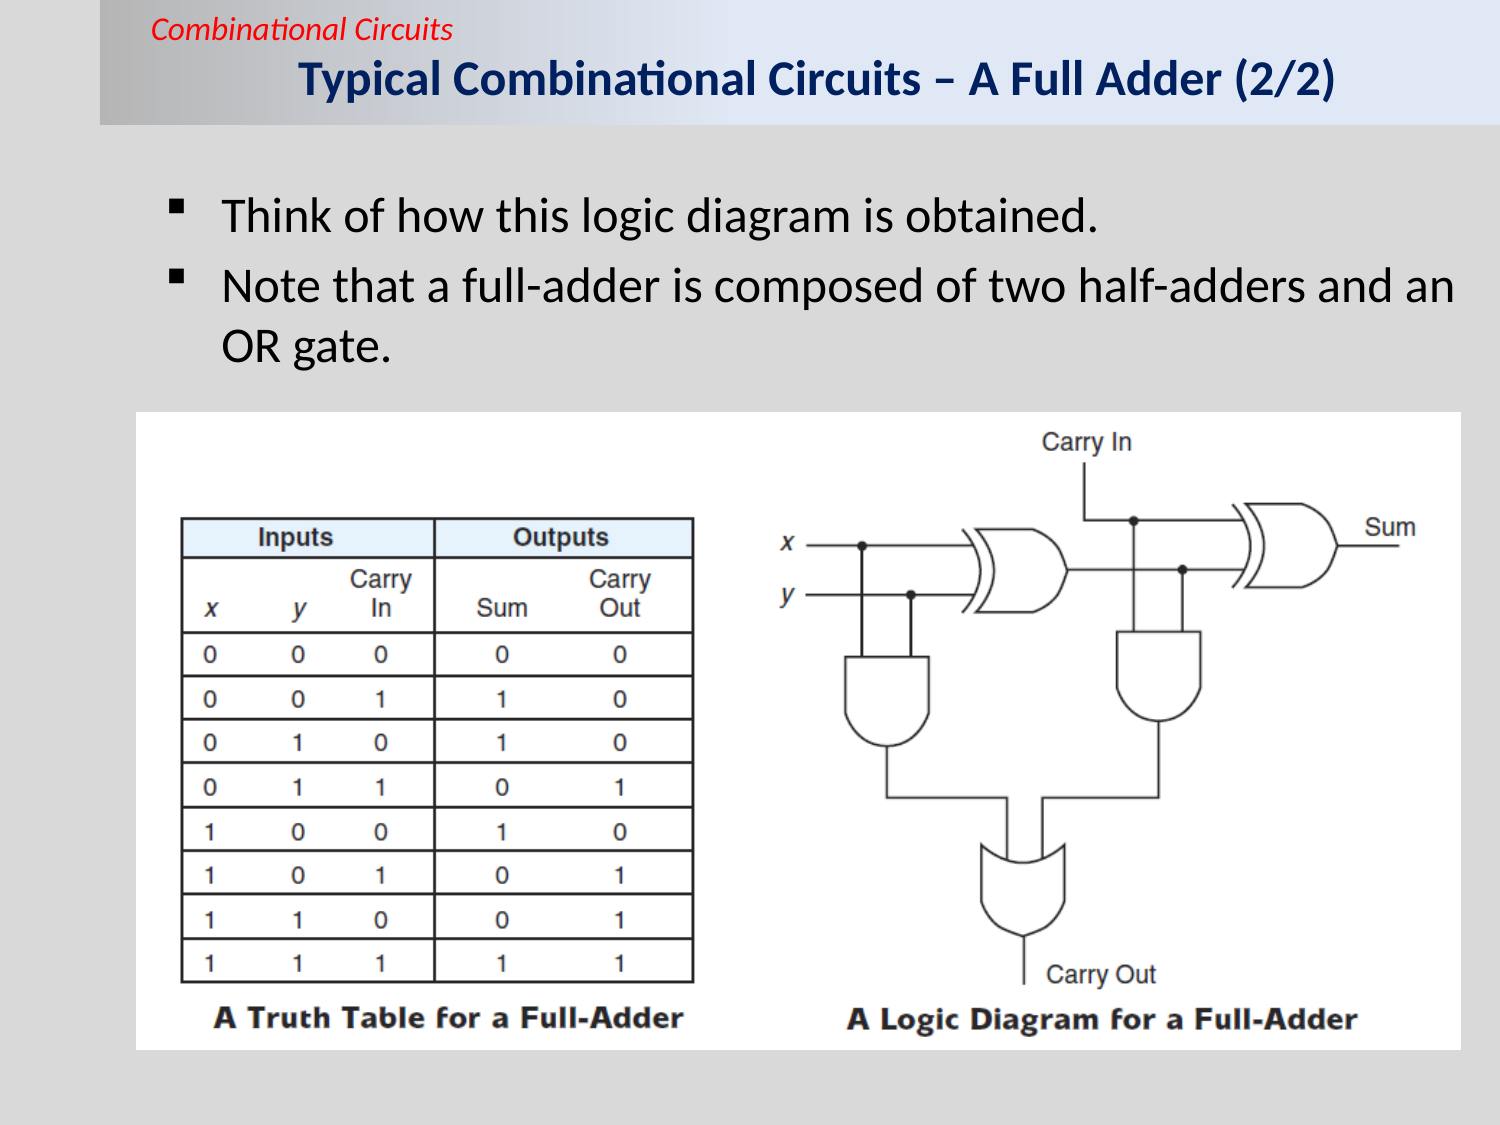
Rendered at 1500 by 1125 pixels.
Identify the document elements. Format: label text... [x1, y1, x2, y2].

list Combinational Circuits [135, 0, 638, 38]
picture [135, 412, 1461, 1051]
title Typical Combinational Circuits – A Full Adder (2/2) [135, 37, 1500, 113]
list Think of how this logic diagram is obtained. Note that a full-adder is composed of two half-adders and an OR gate. [150, 174, 1488, 918]
